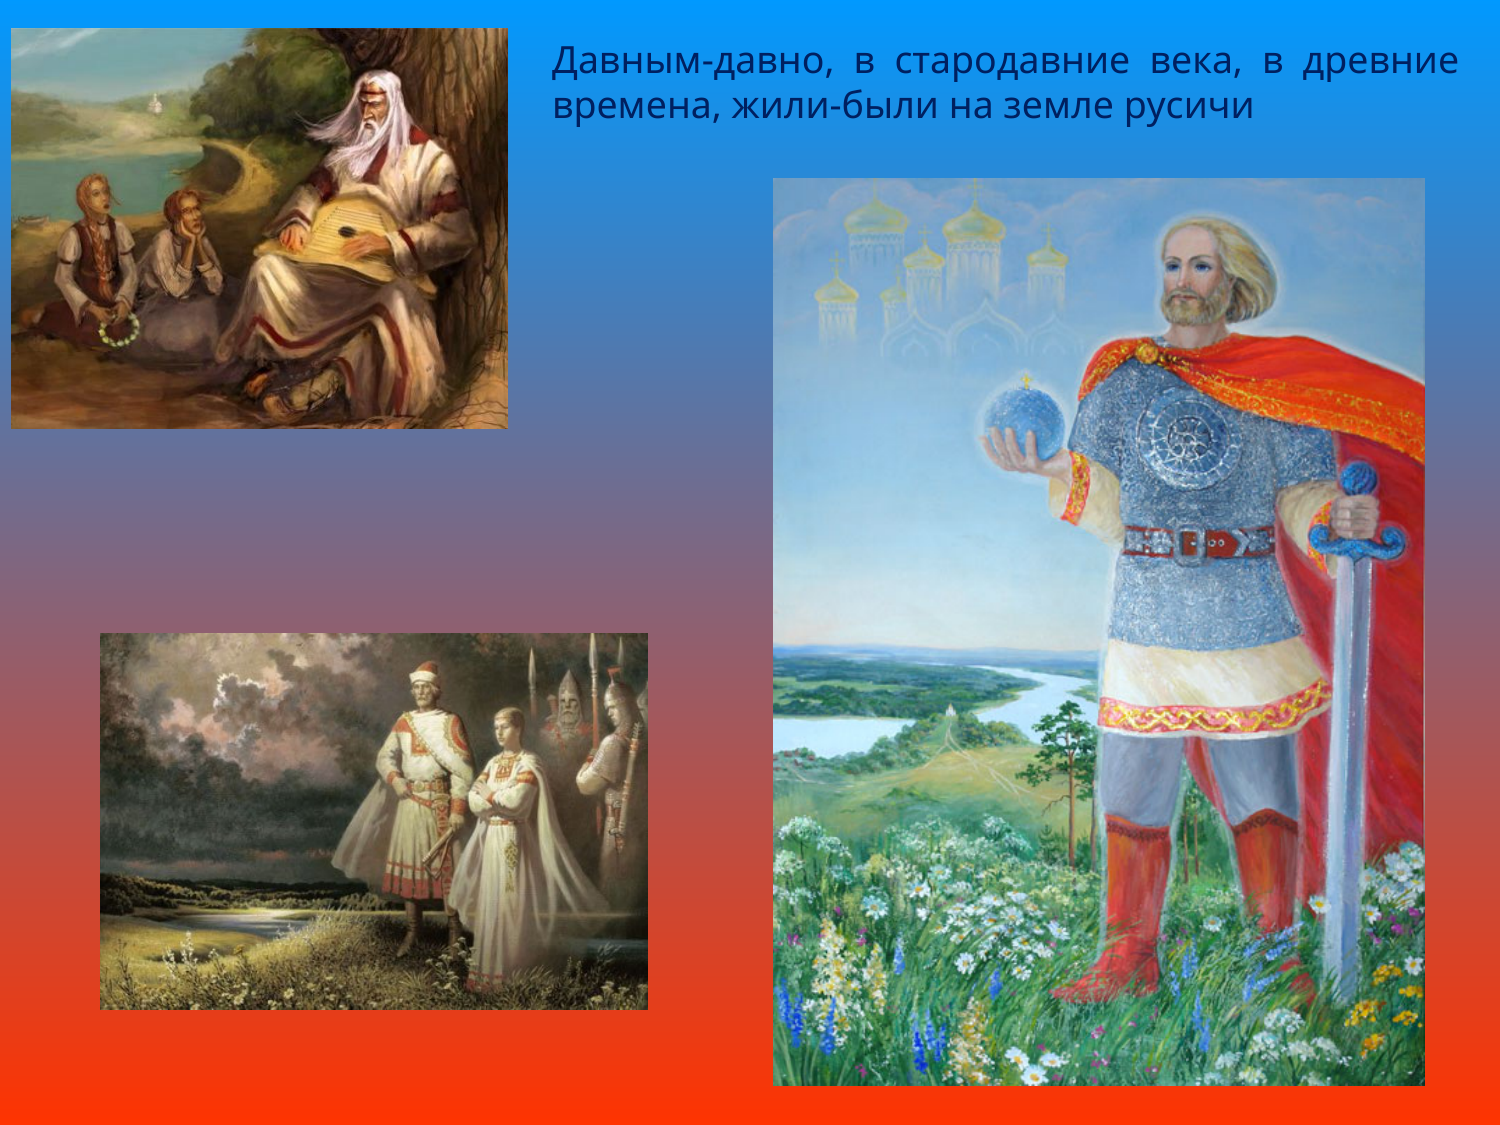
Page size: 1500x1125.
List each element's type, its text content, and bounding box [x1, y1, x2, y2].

picture [100, 633, 648, 1010]
text_box Давным-давно, в стародавние века, в древние времена, жили-были на земле русичи [537, 28, 1475, 133]
picture [11, 27, 509, 429]
picture [773, 178, 1426, 1086]
